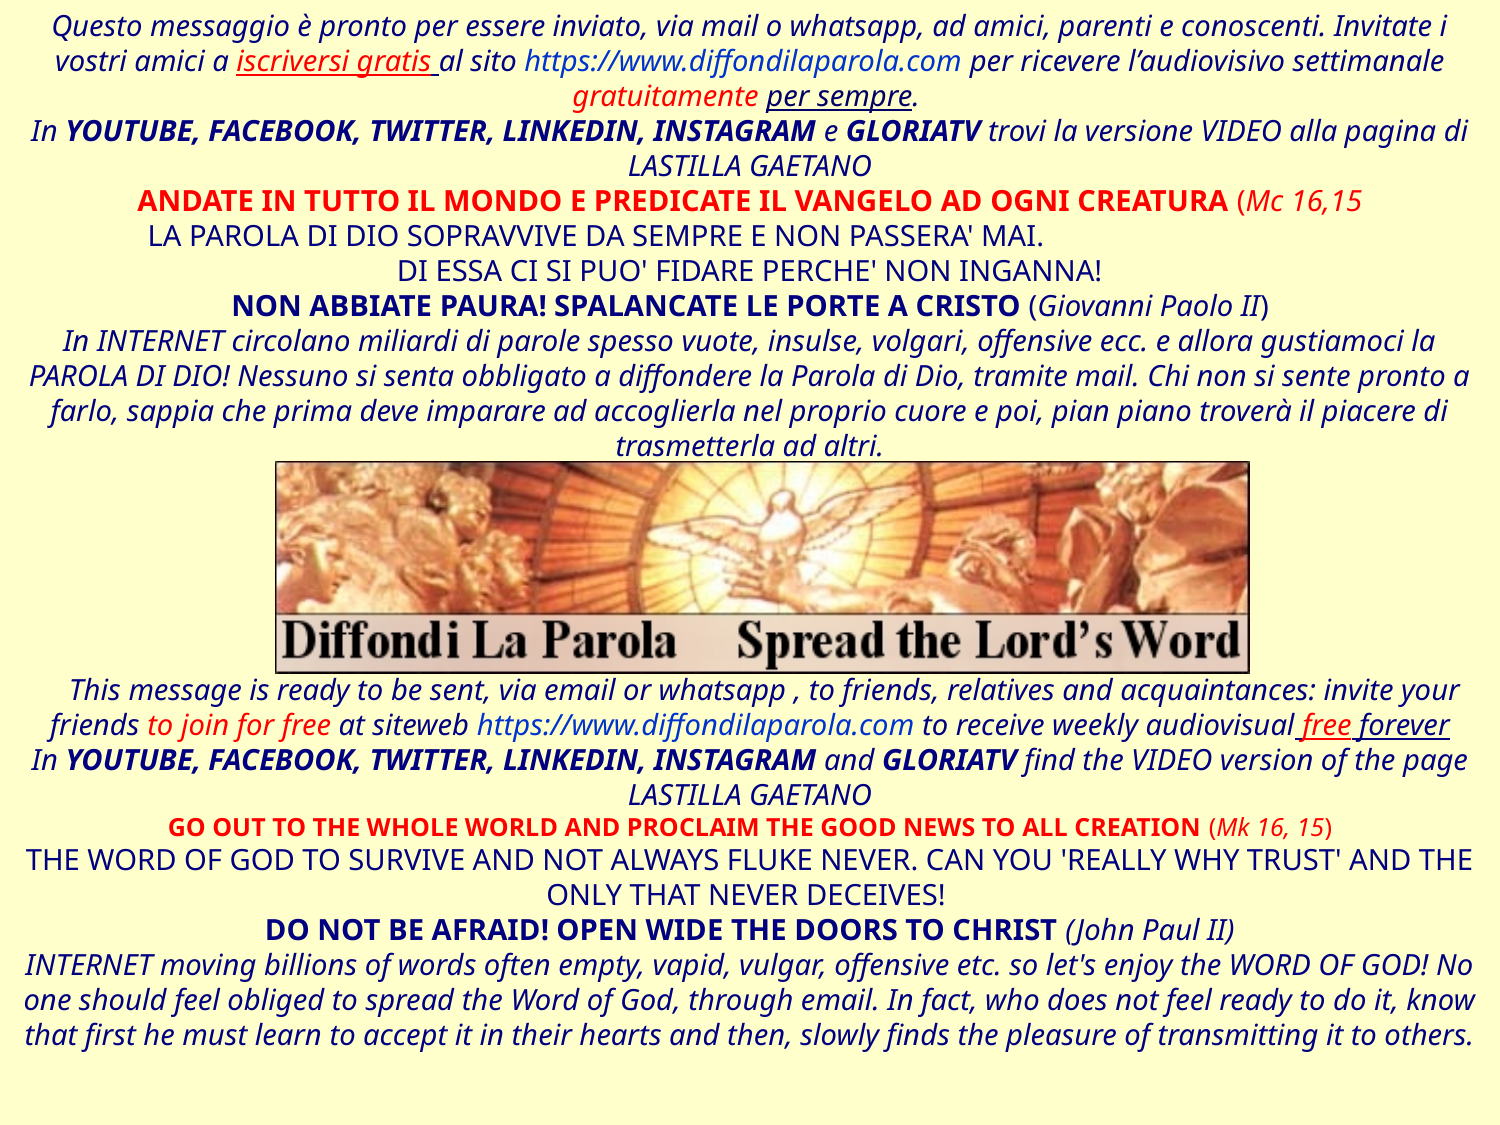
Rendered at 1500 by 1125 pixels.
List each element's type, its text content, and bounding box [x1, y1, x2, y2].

text_box Questo messaggio è pronto per essere inviato, via mail o whatsapp, ad amici, parenti e conoscenti. Invitate i vostri amici a iscriversi gratis al sito https://www.diffondilaparola.com per ricevere l’audiovisivo settimanale gratuitamente per sempre. In YOUTUBE, FACEBOOK, TWITTER, LINKEDIN, INSTAGRAM e GLORIATV trovi la versione VIDEO alla pagina di LASTILLA GAETANO ANDATE IN TUTTO IL MONDO E PREDICATE IL VANGELO AD OGNI CREATURA (Mc 16,15 LA PAROLA DI DIO SOPRAVVIVE DA SEMPRE E NON PASSERA' MAI. DI ESSA CI SI PUO' FIDARE PERCHE' NON INGANNA! NON ABBIATE PAURA! SPALANCATE LE PORTE A CRISTO (Giovanni Paolo II) In INTERNET circolano miliardi di parole spesso vuote, insulse, volgari, offensive ecc. e allora gustiamoci la PAROLA DI DIO! Nessuno si senta obbligato a diffondere la Parola di Dio, tramite mail. Chi non si sente pronto a farlo, sappia che prima deve imparare ad accoglierla nel proprio cuore e poi, pian piano troverà il piacere di trasmetterla ad altri. This message is ready to be sent, via email or whatsapp , to friends, relatives and acquaintances: invite your friends to join for free at siteweb https://www.diffondilaparola.com to receive weekly audiovisual free forever In YOUTUBE, FACEBOOK, TWITTER, LINKEDIN, INSTAGRAM and GLORIATV find the VIDEO version of the page LASTILLA GAETANO GO OUT TO THE WHOLE WORLD AND PROCLAIM THE GOOD NEWS TO ALL CREATION (Mk 16, 15) THE WORD OF GOD TO SURVIVE AND NOT ALWAYS FLUKE NEVER. CAN YOU 'REALLY WHY TRUST' AND THE ONLY THAT NEVER DECEIVES! DO NOT BE AFRAID! OPEN WIDE THE DOORS TO CHRIST (John Paul II) INTERNET moving billions of words often empty, vapid, vulgar, offensive etc. so let's enjoy the WORD OF GOD! No one should feel obliged to spread the Word of God, through email. In fact, who does not feel ready to do it, know that first he must learn to accept it in their hearts and then, slowly finds the pleasure of transmitting it to others. [0, 0, 1500, 1059]
picture [274, 461, 1250, 674]
